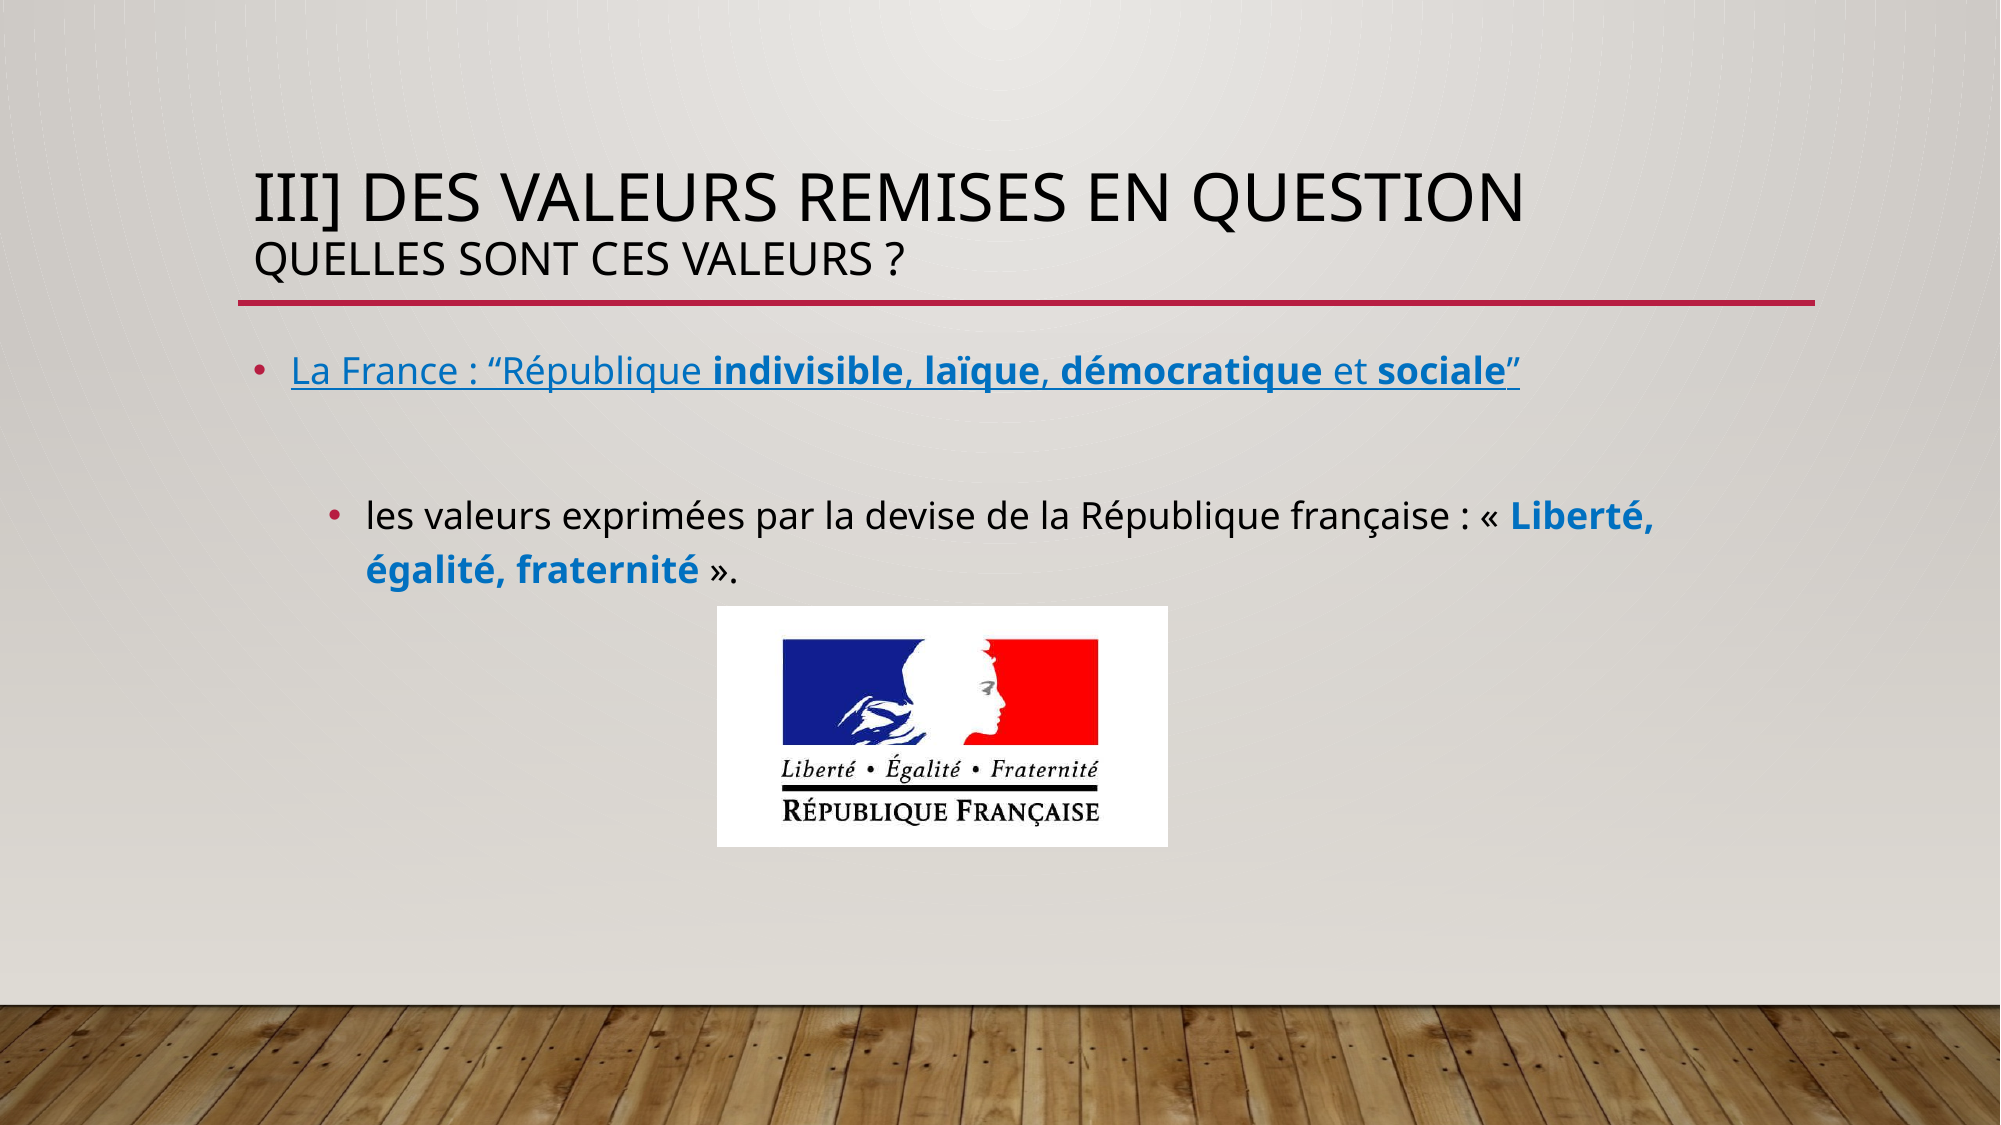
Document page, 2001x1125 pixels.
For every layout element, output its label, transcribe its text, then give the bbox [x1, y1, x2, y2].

picture [717, 606, 1168, 847]
title III] Des valeurs remises en question Quelles sont ces valeurs ? [238, 156, 1814, 305]
list La France : “République indivisible, laïque, démocratique et sociale” les valeurs exprimées par la devise de la République française : « Liberté, égalité, fraternité ». [238, 330, 1814, 897]
picture [0, 1005, 2000, 1125]
